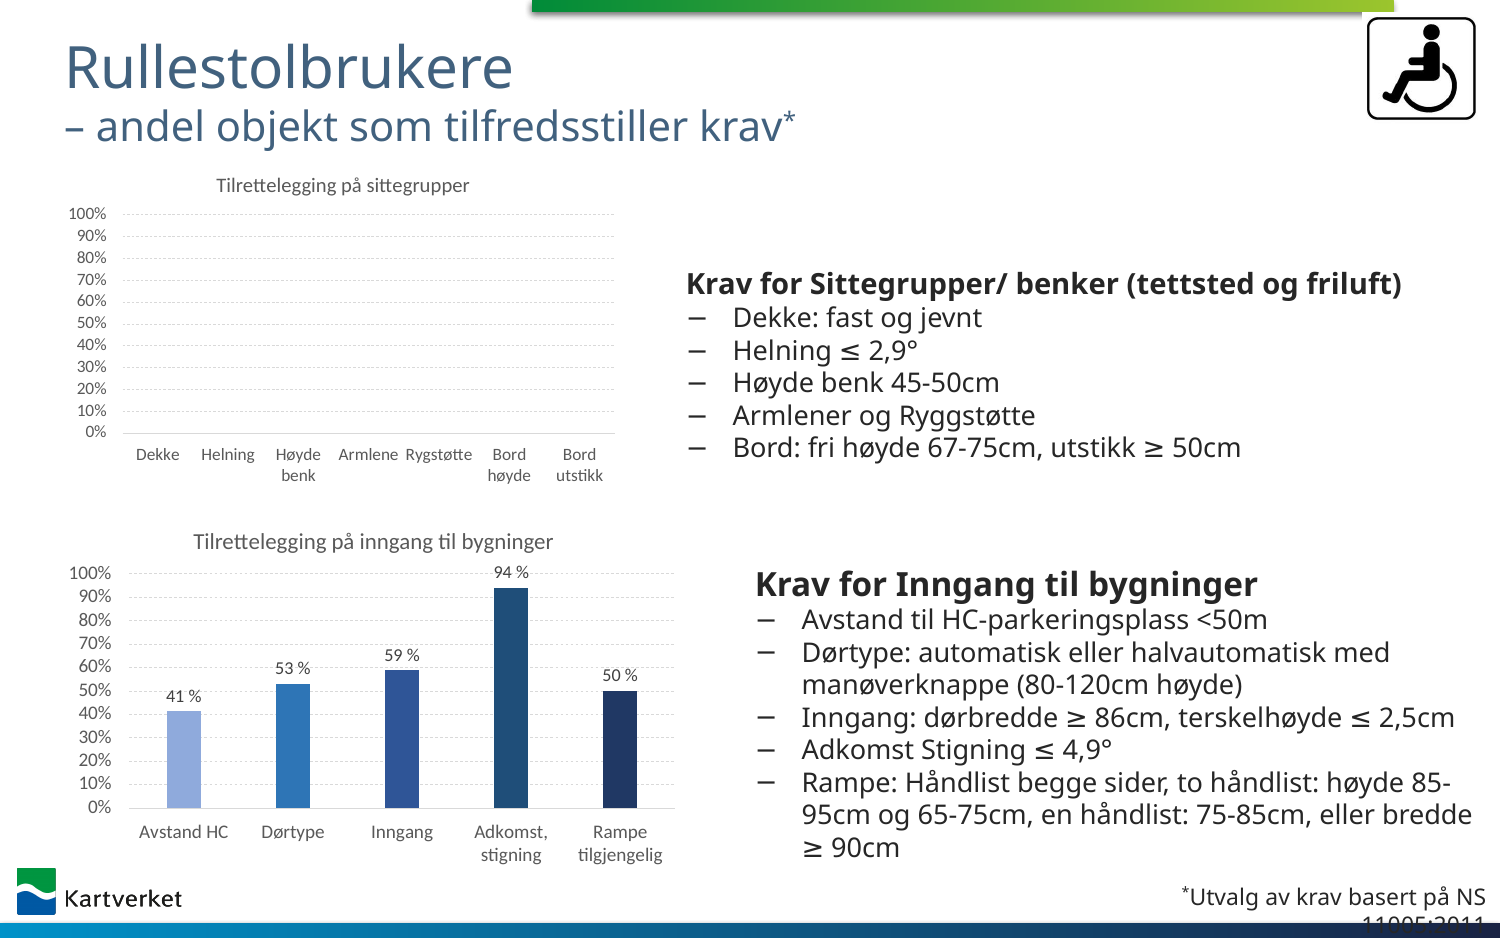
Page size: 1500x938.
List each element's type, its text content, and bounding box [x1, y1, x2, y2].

text_box Krav for Inngang til bygninger Avstand til HC-parkeringsplass <50m Dørtype: automatisk eller halvautomatisk med manøverknappe (80-120cm høyde) Inngang: dørbredde ≥ 86cm, terskelhøyde ≤ 2,5cm Adkomst Stigning ≤ 4,9° Rampe: Håndlist begge sider, to håndlist: høyde 85-95cm og 65-75cm, en håndlist: 75-85cm, eller bredde ≥ 90cm [740, 555, 1491, 870]
picture [62, 520, 686, 874]
picture [1362, 12, 1481, 126]
picture [62, 166, 625, 492]
text_box Krav for Sittegrupper/ benker (tettsted og friluft) Dekke: fast og jevnt Helning ≤ 2,9° Høyde benk 45-50cm Armlener og Ryggstøtte Bord: fri høyde 67-75cm, utstikk ≥ 50cm [670, 258, 1418, 471]
text_box *Utvalg av krav basert på NS 11005:2011 [1068, 873, 1500, 938]
text_box Rullestolbrukere – andel objekt som tilfredsstiller krav* [49, 25, 1431, 158]
